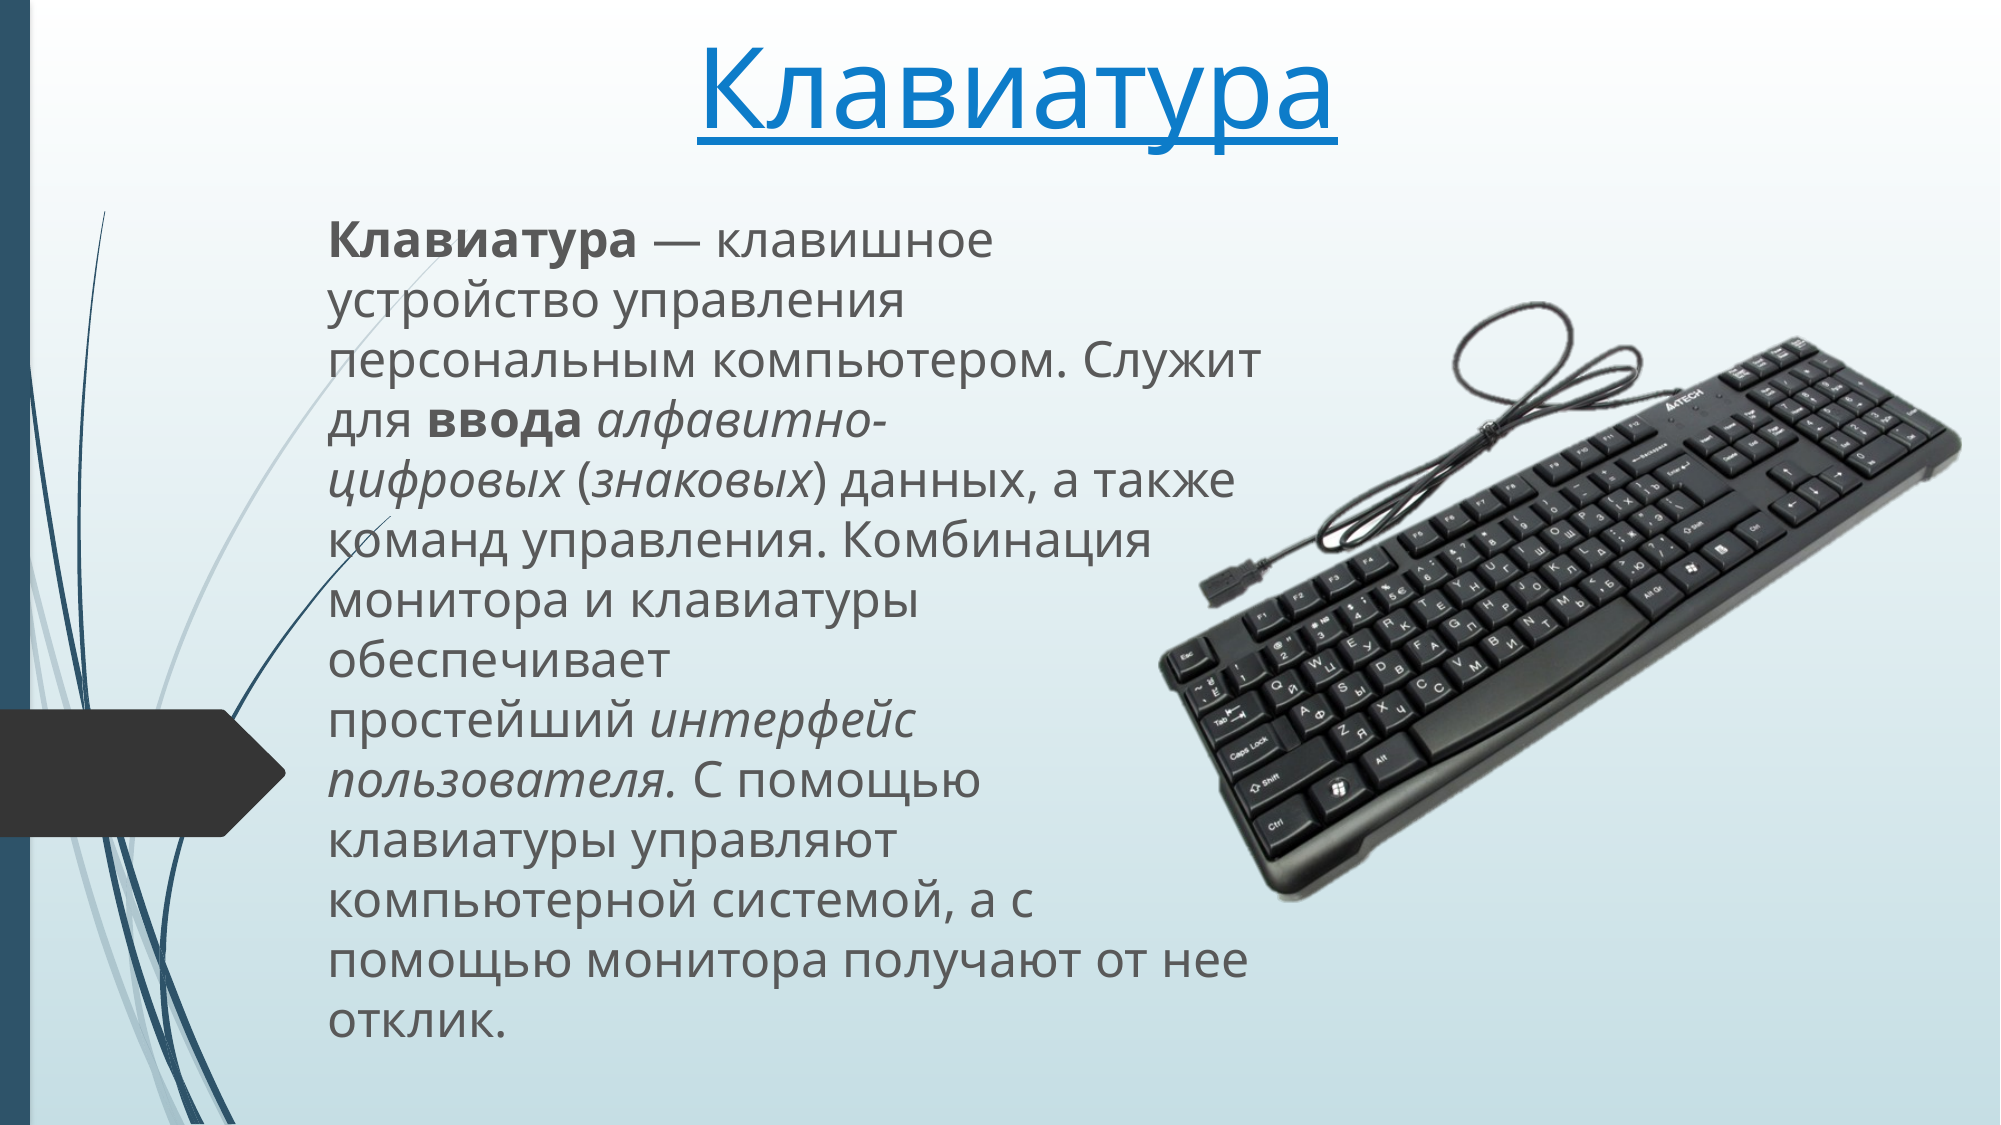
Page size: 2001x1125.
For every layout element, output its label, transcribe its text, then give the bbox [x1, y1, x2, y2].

picture [1158, 301, 1962, 905]
subtitle Клавиатура — клавишное устройство управления персональным компьютером. Служит для ввода алфавитно-цифровых (знаковых) данных, а также команд управления. Комбинация монитора и клавиатуры обеспечивает простейший интерфейс пользователя. С помощью клавиатуры управляют компьютерной системой, а с помощью монитора получают от нее отклик. [312, 199, 1279, 727]
title Клавиатура [681, 14, 1443, 177]
